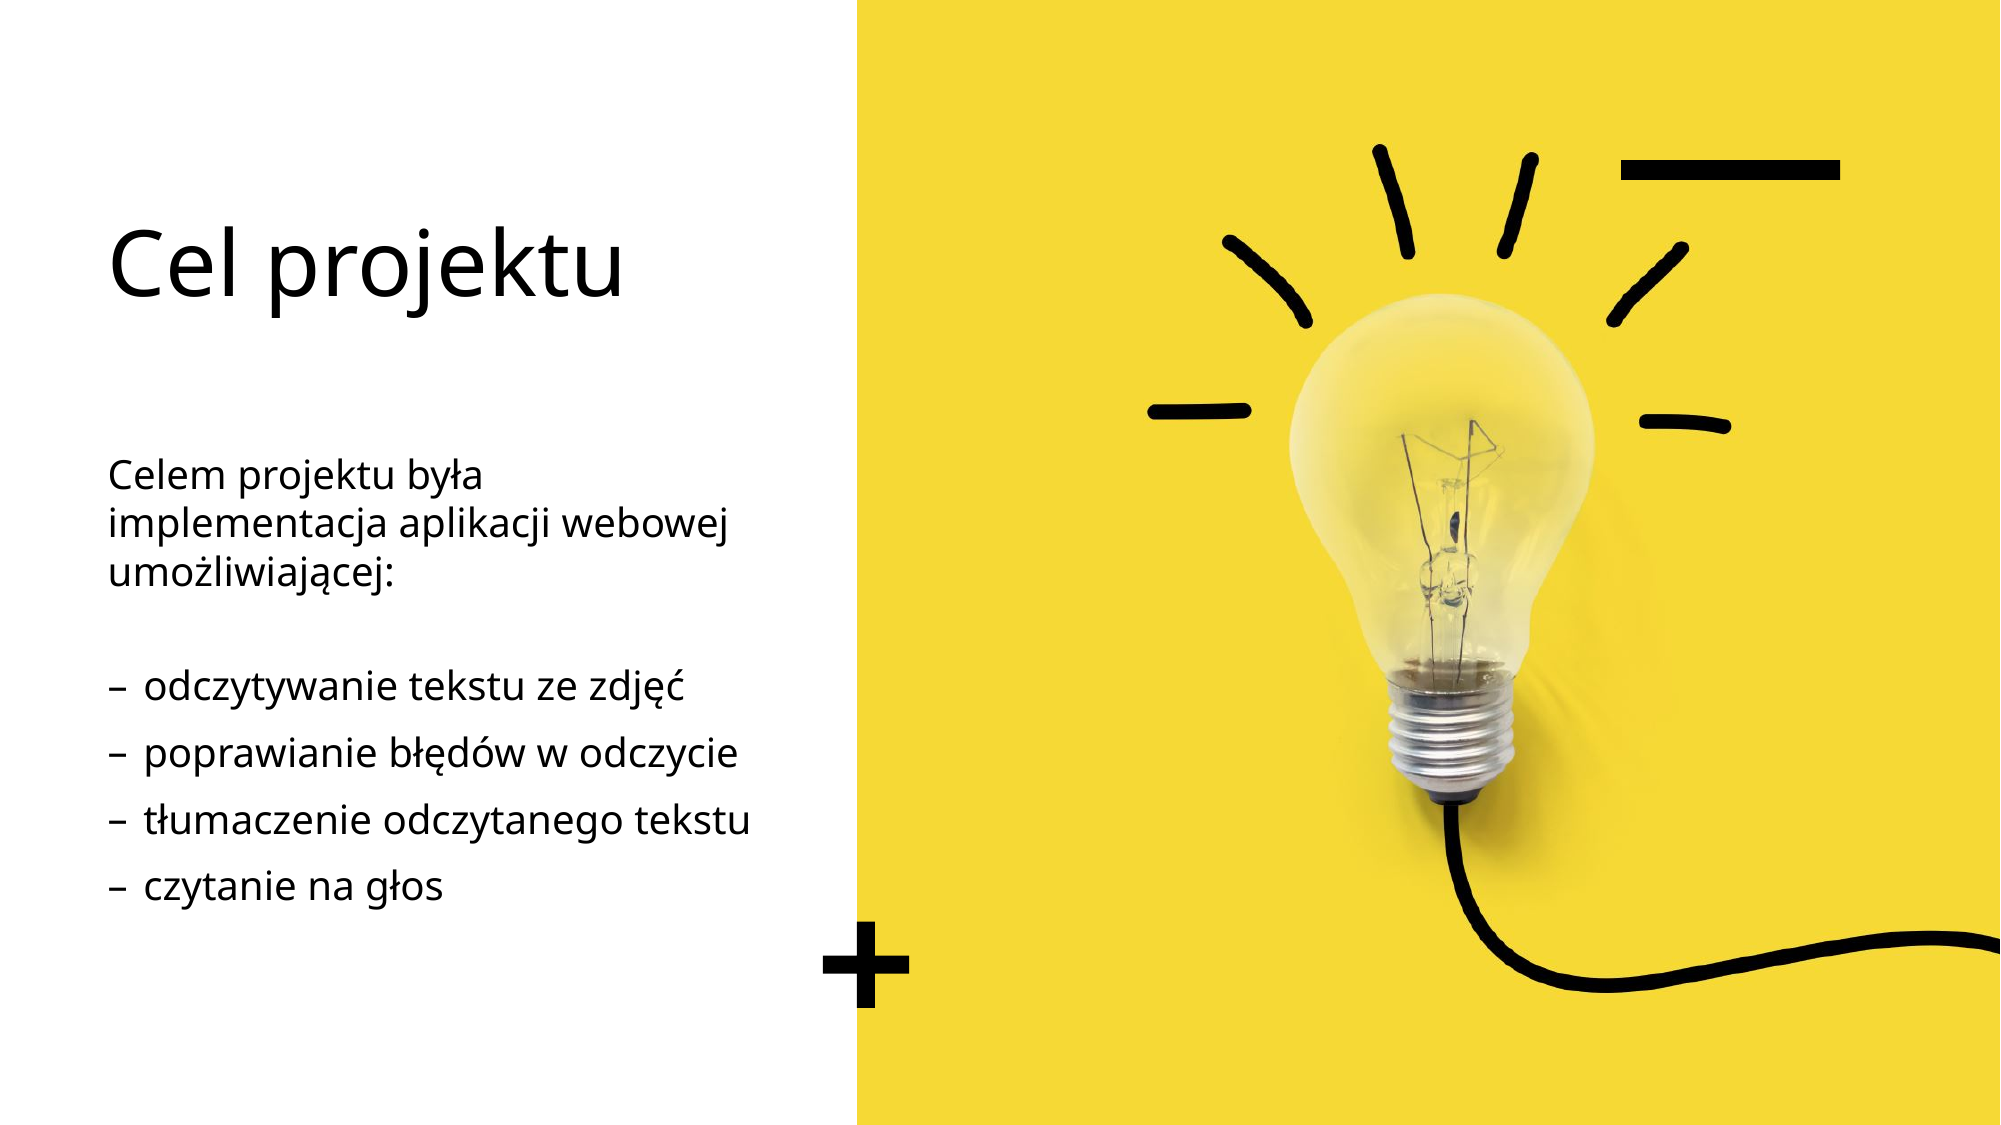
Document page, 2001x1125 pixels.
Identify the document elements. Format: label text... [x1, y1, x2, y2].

picture [856, 0, 2000, 1125]
text_box [822, 955, 856, 975]
title Cel projektu [92, 197, 768, 435]
list Celem projektu była implementacja aplikacji webowej umożliwiającej: odczytywanie tekstu ze zdjęć poprawianie błędów w odczycie tłumaczenie odczytanego tekstu czytanie na głos [92, 441, 768, 965]
text_box [0, 0, 856, 1125]
